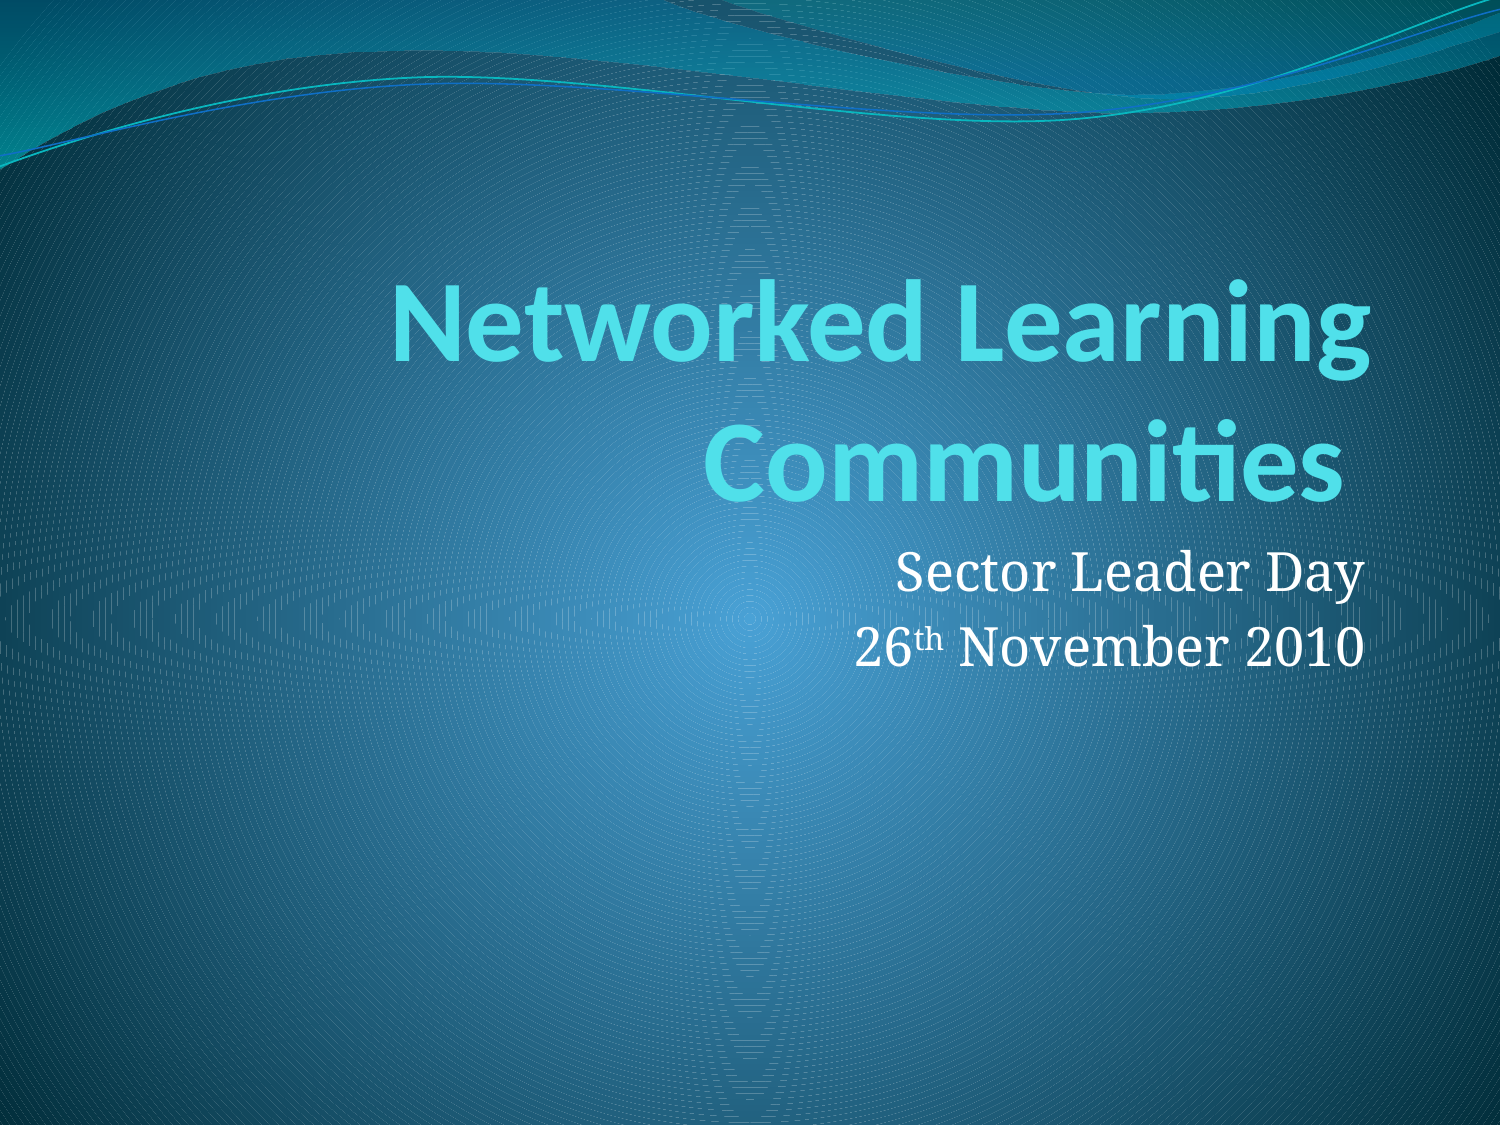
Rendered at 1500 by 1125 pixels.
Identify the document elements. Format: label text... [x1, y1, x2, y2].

title Networked Learning Communities [87, 224, 1376, 525]
subtitle Sector Leader Day 26th November 2010 [87, 529, 1376, 818]
